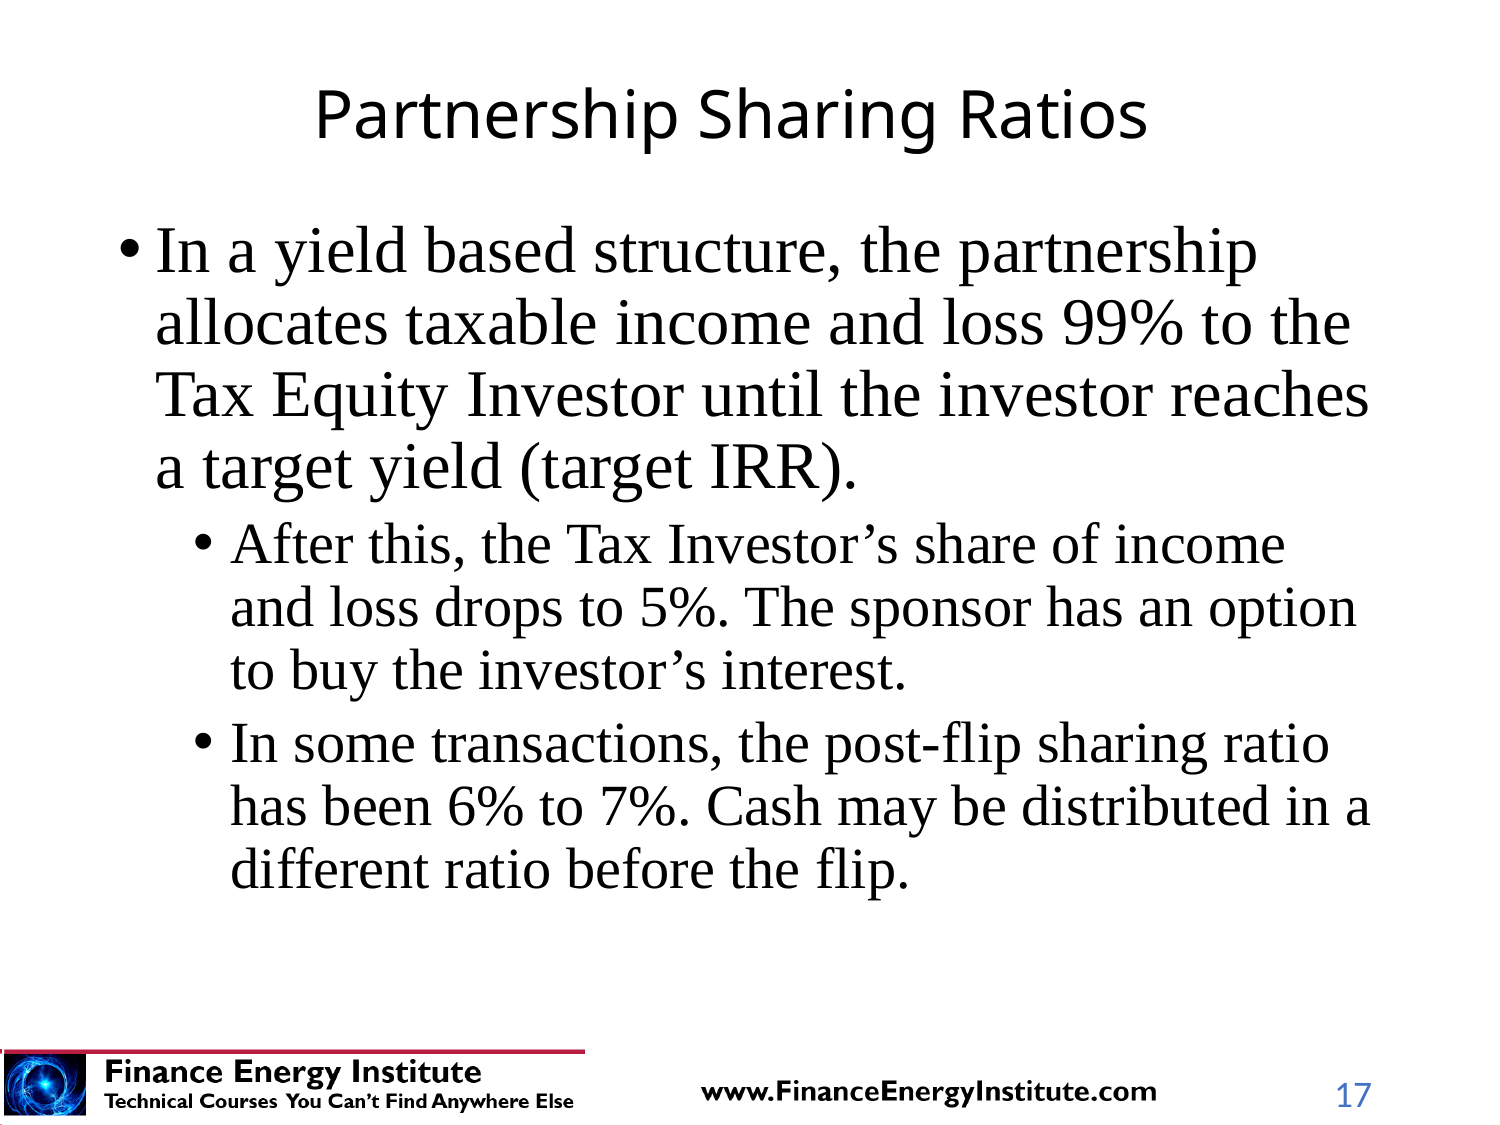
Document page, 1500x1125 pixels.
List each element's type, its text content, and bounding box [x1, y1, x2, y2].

picture [0, 1042, 585, 1125]
list In a yield based structure, the partnership allocates taxable income and loss 99% to the Tax Equity Investor until the investor reaches a target yield (target IRR). After this, the Tax Investor’s share of income and loss drops to 5%. The sponsor has an option to buy the investor’s interest. In some transactions, the post-flip sharing ratio has been 6% to 7%. Cash may be distributed in a different ratio before the flip. [103, 207, 1400, 1014]
slide_number 17 [1277, 1062, 1429, 1115]
title Partnership Sharing Ratios [103, 59, 1361, 174]
picture [696, 1074, 1166, 1112]
